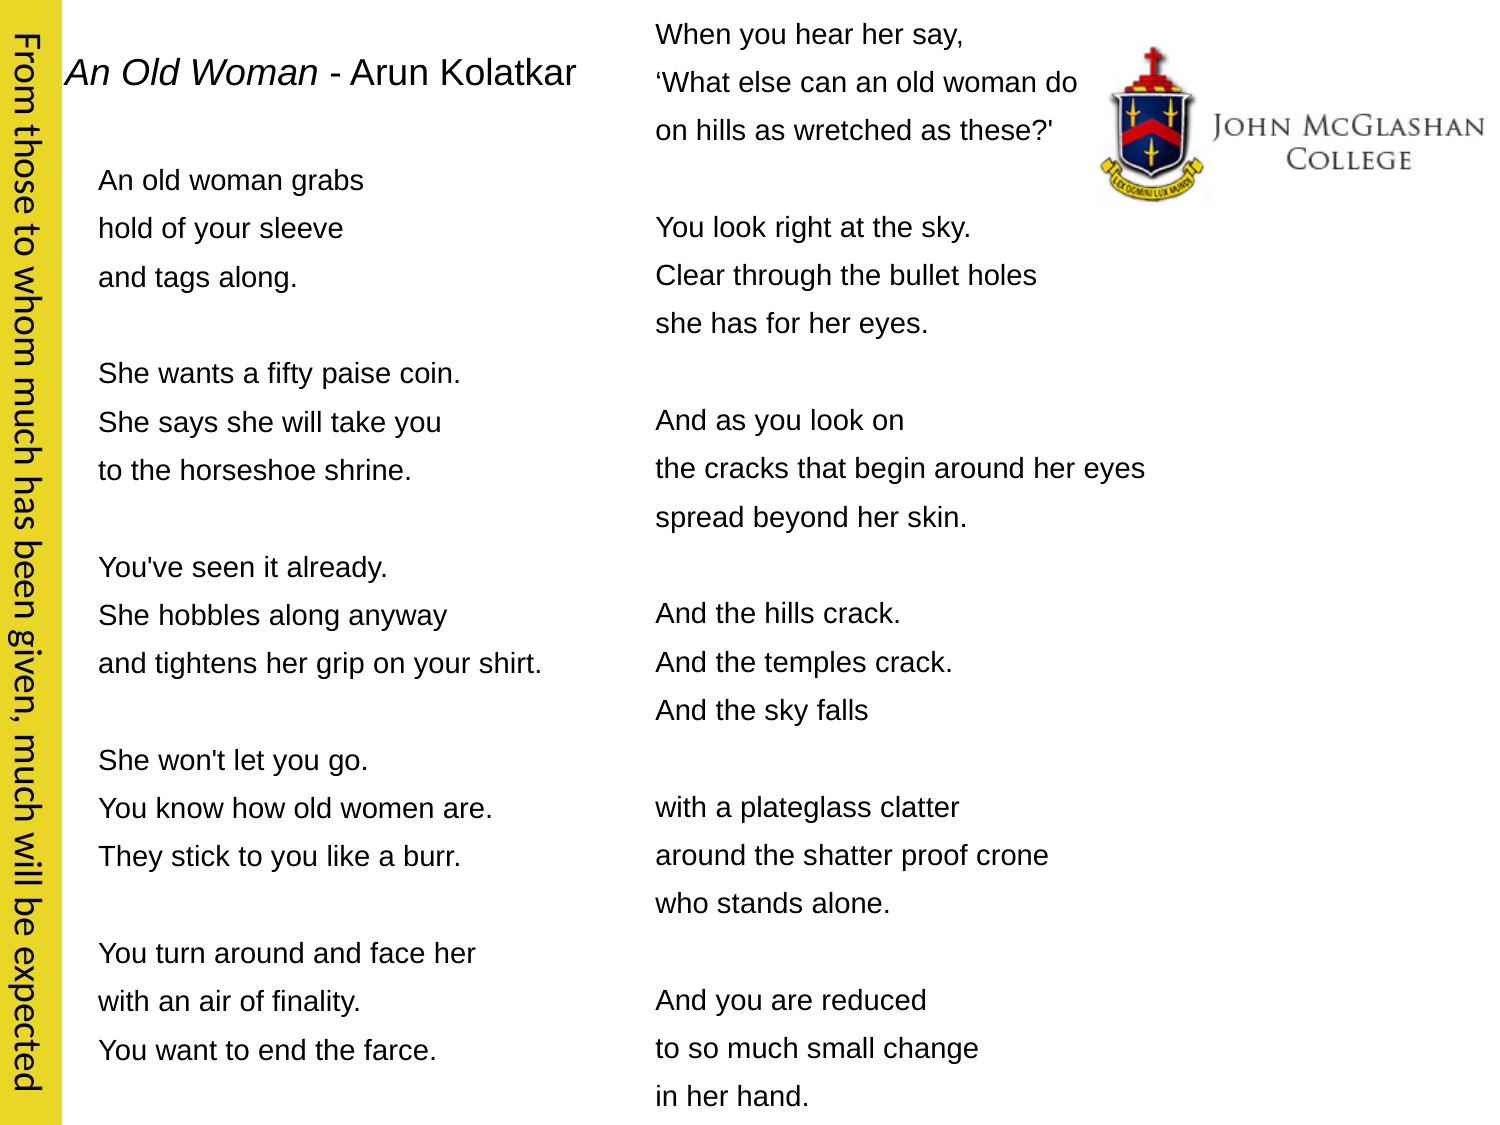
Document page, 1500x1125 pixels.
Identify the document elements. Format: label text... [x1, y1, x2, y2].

text_box An old woman grabs hold of your sleeve and tags along. She wants a ﬁfty paise coin. She says she will take you to the horseshoe shrine. You've seen it already. She hobbles along anyway and tightens her grip on your shirt. She won't let you go. You know how old women are. They stick to you like a burr. You turn around and face her with an air of ﬁnality. You want to end the farce. [49, 147, 713, 889]
text_box When you hear her say, ‘What else can an old woman do on hills as wretched as these?' You look right at the sky. Clear through the bullet holes she has for her eyes. And as you look on the cracks that begin around her eyes spread beyond her skin. And the hills crack. And the temples crack. And the sky falls with a plateglass clatter around the shatter proof crone who stands alone. And you are reduced to so much small change in her hand. [606, 0, 1270, 743]
picture [1270, 44, 1487, 206]
text_box An Old Woman - Arun Kolatkar [49, 32, 1170, 147]
